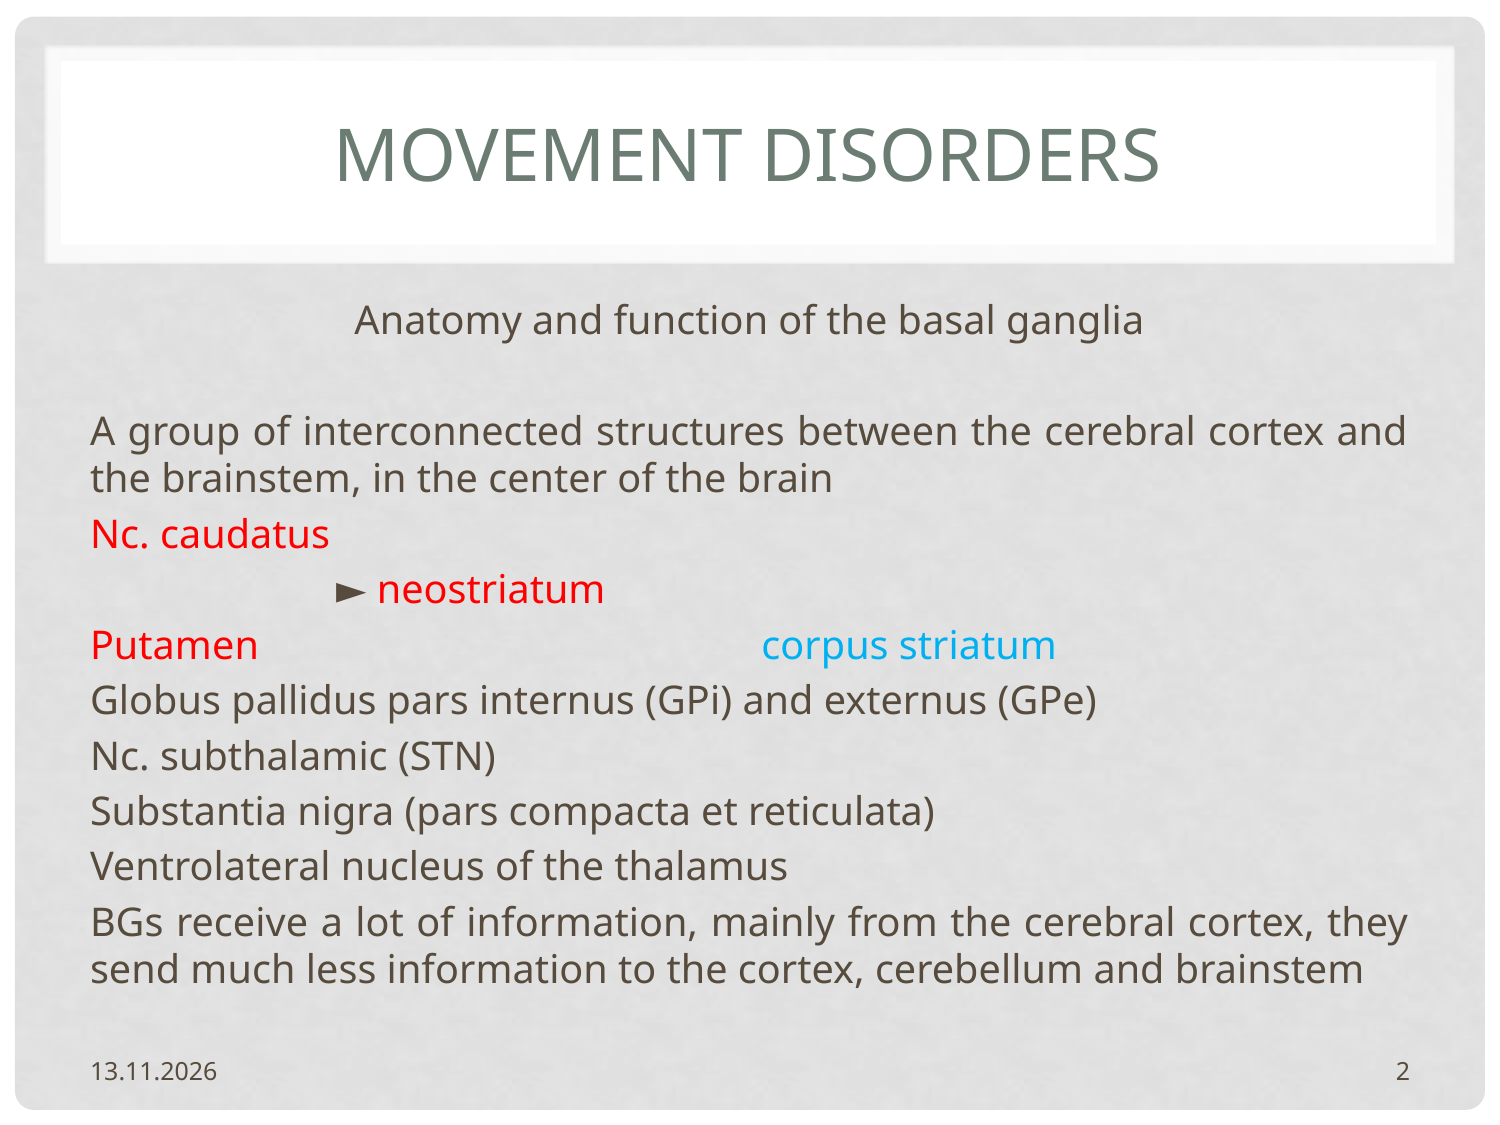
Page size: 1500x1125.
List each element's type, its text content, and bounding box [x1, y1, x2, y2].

slide_number 2 [1074, 1042, 1425, 1103]
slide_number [75, 1042, 425, 1103]
list Anatomy and function of the basal ganglia A group of interconnected structures between the cerebral cortex and the brainstem, in the center of the brain Nc. caudatus ► neostriatum Putamen corpus striatum Globus pallidus pars internus (GPi) and externus (GPe) Nc. subthalamic (STN) Substantia nigra (pars compacta et reticulata) Ventrolateral nucleus of the thalamus BGs receive a lot of information, mainly from the cerebral cortex, they send much less information to the cortex, cerebellum and brainstem [75, 287, 1425, 1043]
title Movement disorders [69, 66, 1425, 238]
